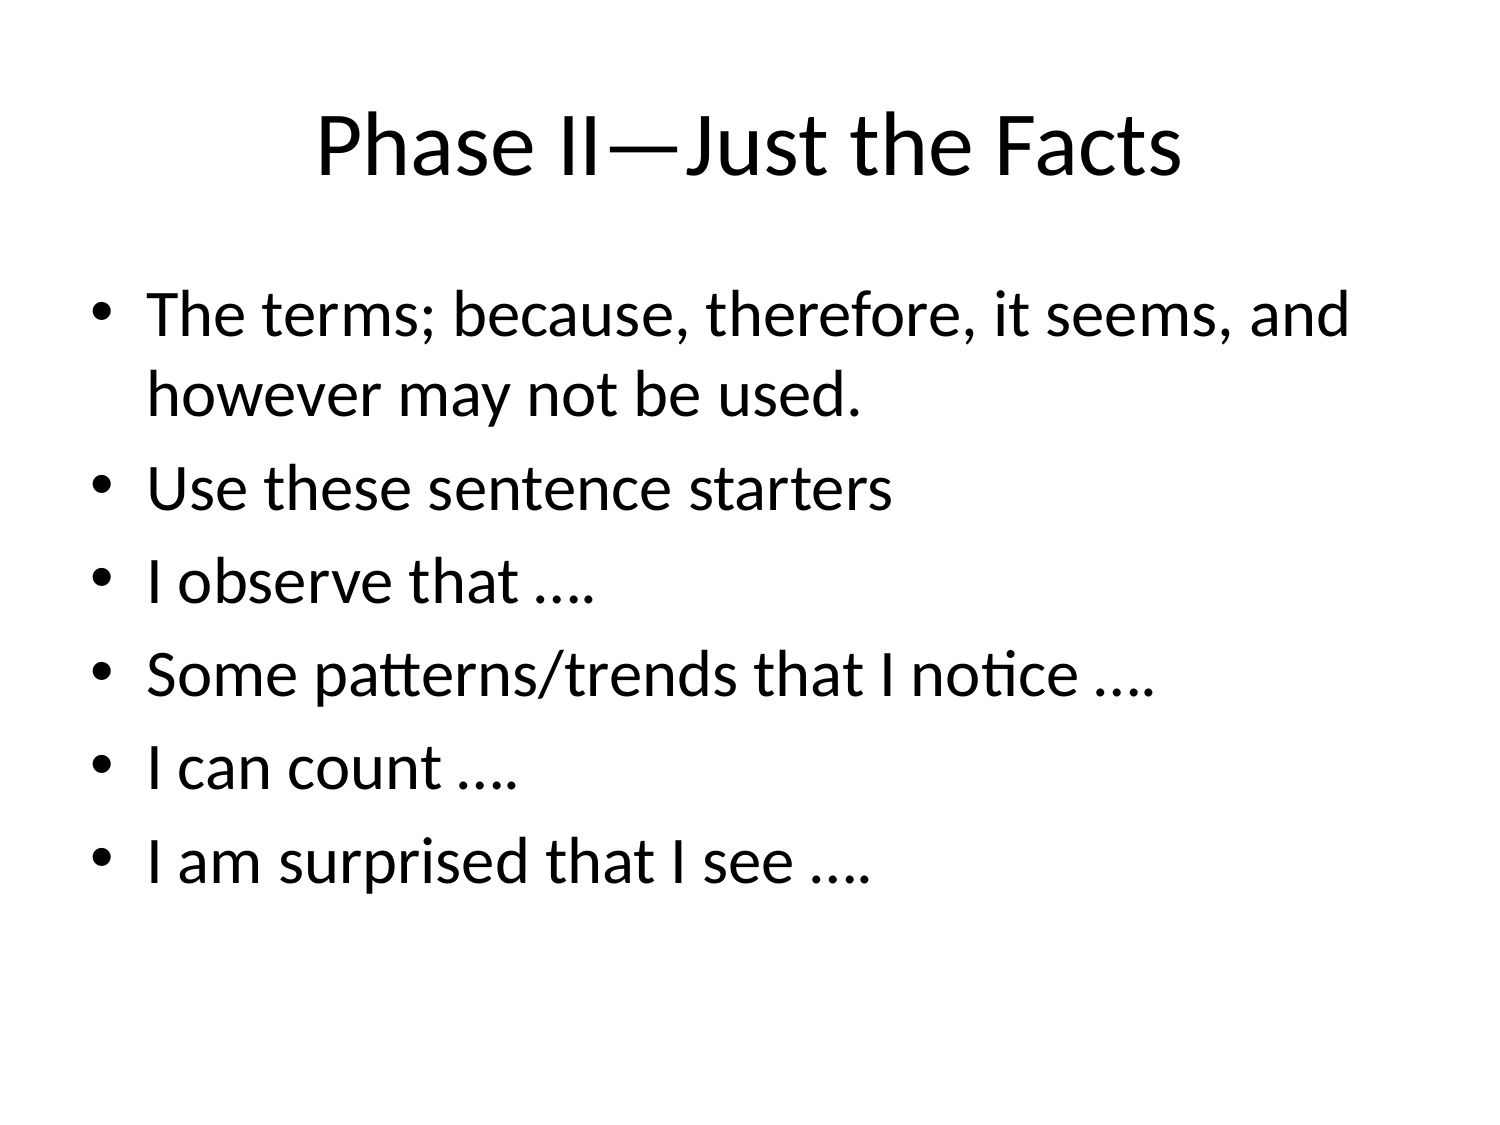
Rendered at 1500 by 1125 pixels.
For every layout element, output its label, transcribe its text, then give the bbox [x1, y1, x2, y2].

title Phase II—Just the Facts [75, 45, 1425, 233]
list The terms; because, therefore, it seems, and however may not be used. Use these sentence starters I observe that …. Some patterns/trends that I notice …. I can count …. I am surprised that I see …. [75, 262, 1425, 1005]
